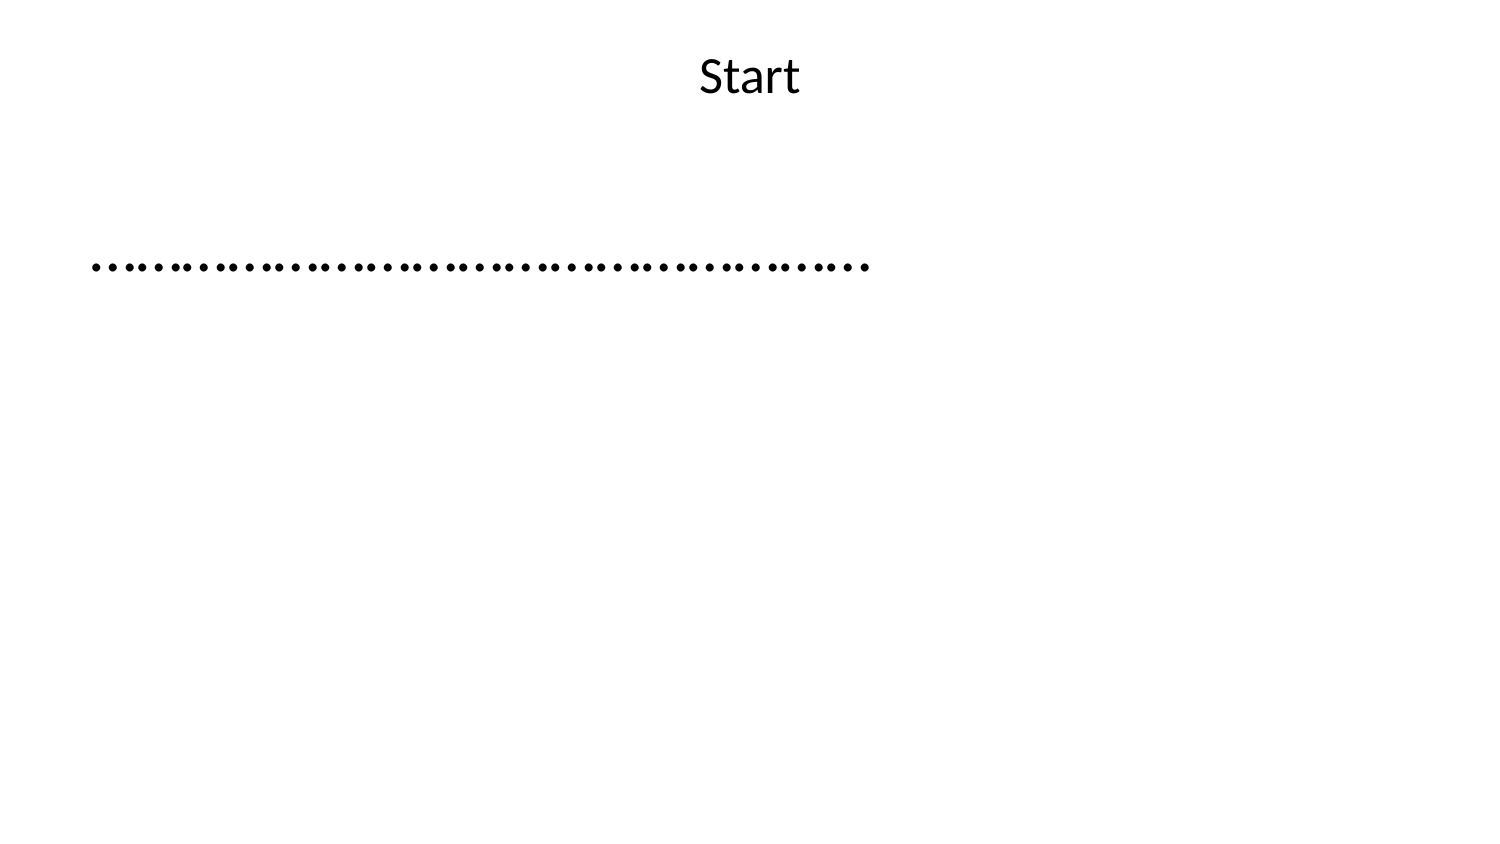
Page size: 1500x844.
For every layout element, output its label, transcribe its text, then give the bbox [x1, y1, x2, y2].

list …………………………………………… [75, 196, 1425, 754]
title Start [75, 33, 1425, 175]
